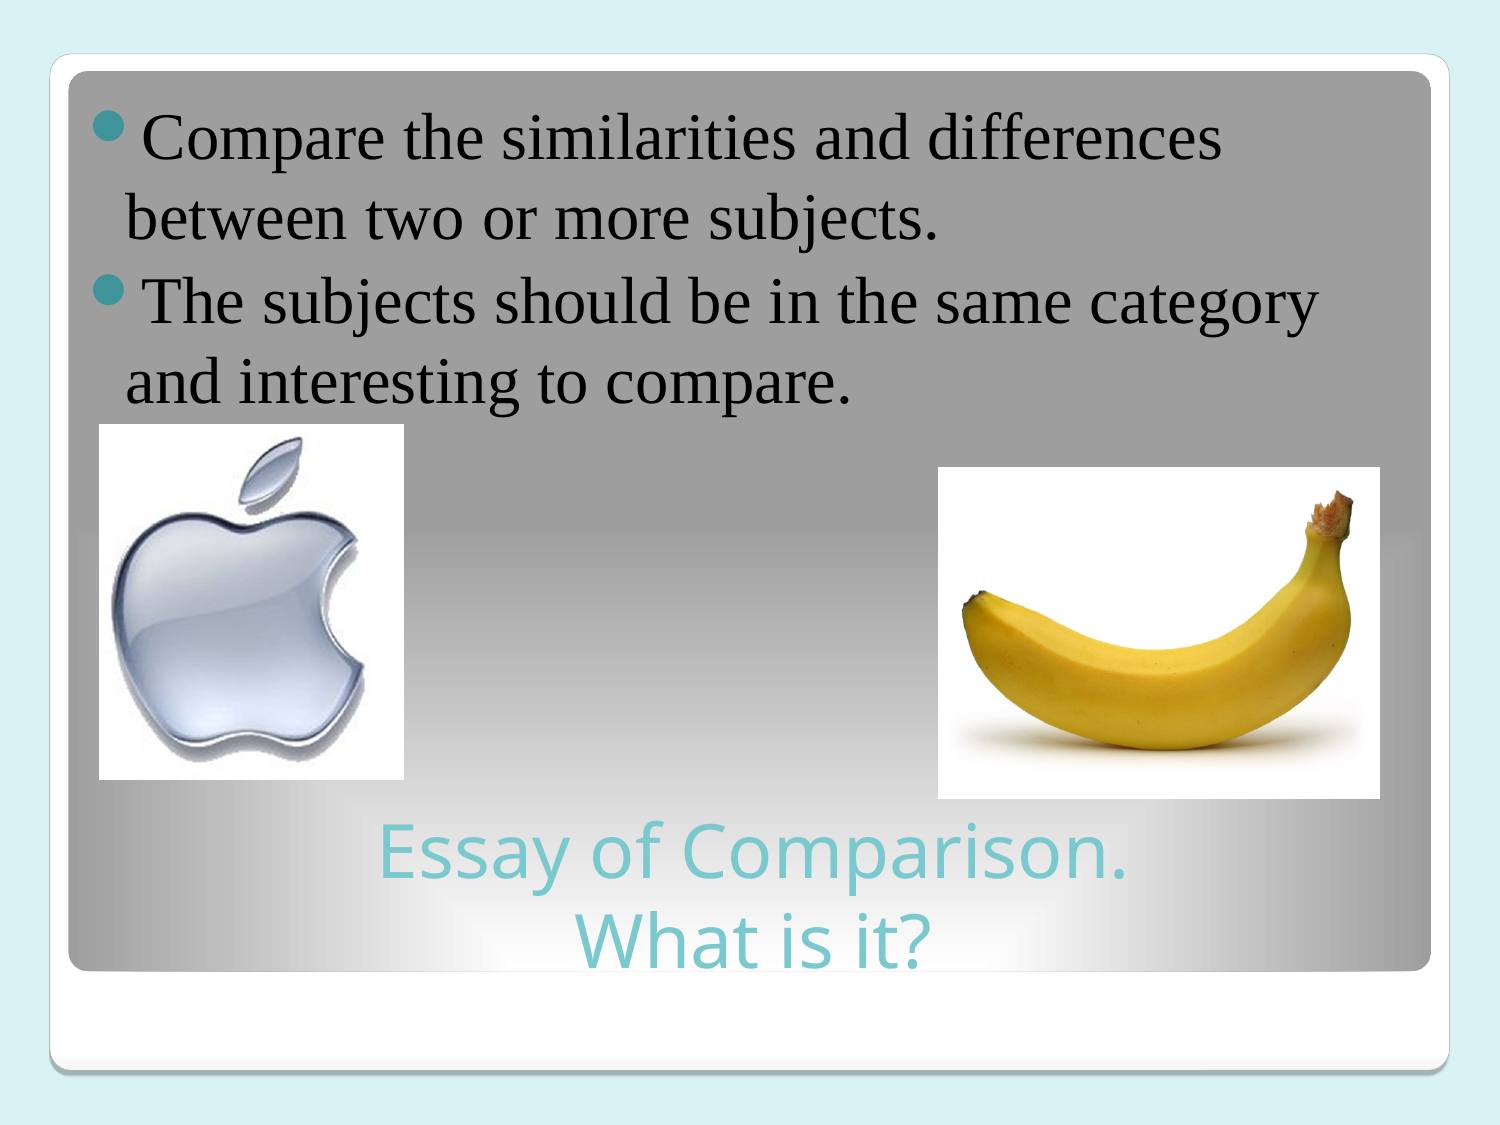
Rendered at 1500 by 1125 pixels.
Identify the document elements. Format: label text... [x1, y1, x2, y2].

text_box [49, 53, 1450, 1071]
picture [938, 467, 1381, 799]
title Essay of Comparison. What is it? [81, 797, 1426, 991]
picture [99, 424, 404, 780]
list Compare the similarities and differences between two or more subjects. The subjects should be in the same category and interesting to compare. [81, 86, 1426, 797]
text_box [68, 70, 1432, 970]
